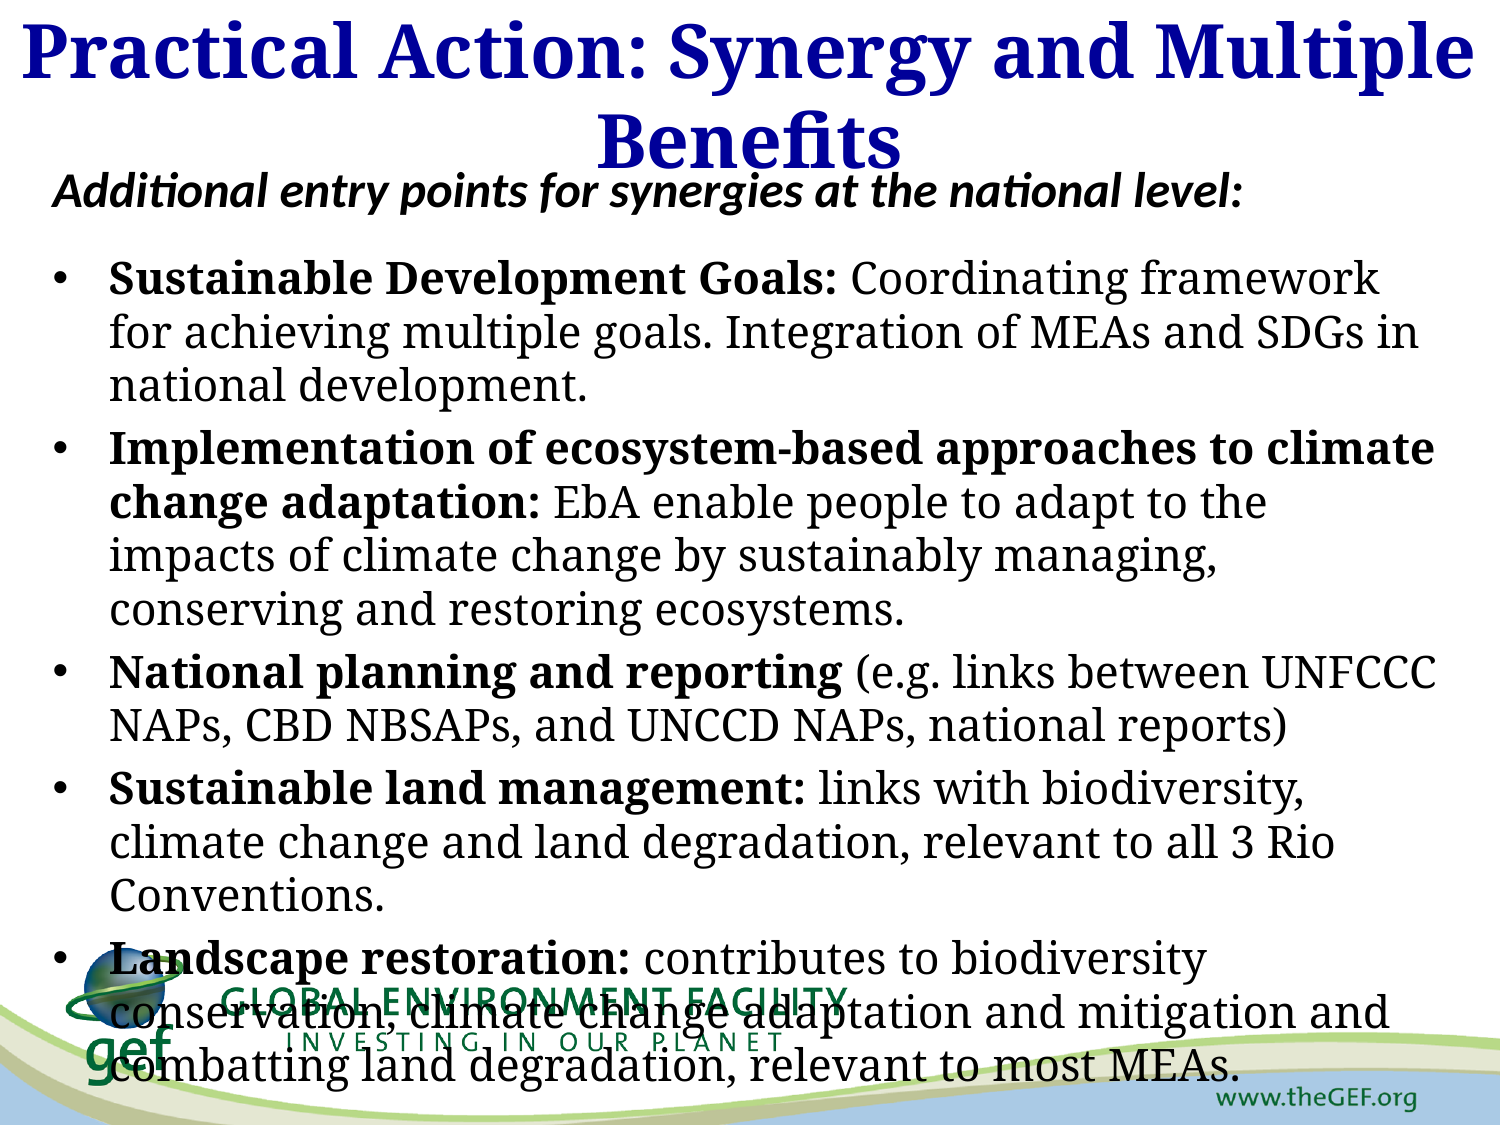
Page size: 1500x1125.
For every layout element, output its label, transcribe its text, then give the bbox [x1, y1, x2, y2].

title Practical Action: Synergy and Multiple Benefits [0, 24, 1500, 163]
list Additional entry points for synergies at the national level: Sustainable Development Goals: Coordinating framework for achieving multiple goals. Integration of MEAs and SDGs in national development. Implementation of ecosystem-based approaches to climate change adaptation: EbA enable people to adapt to the impacts of climate change by sustainably managing, conserving and restoring ecosystems. National planning and reporting (e.g. links between UNFCCC NAPs, CBD NBSAPs, and UNCCD NAPs, national reports) Sustainable land management: links with biodiversity, climate change and land degradation, relevant to all 3 Rio Conventions. Landscape restoration: contributes to biodiversity conservation, climate change adaptation and mitigation and combatting land degradation, relevant to most MEAs. [37, 163, 1463, 863]
picture [0, 920, 1500, 1125]
